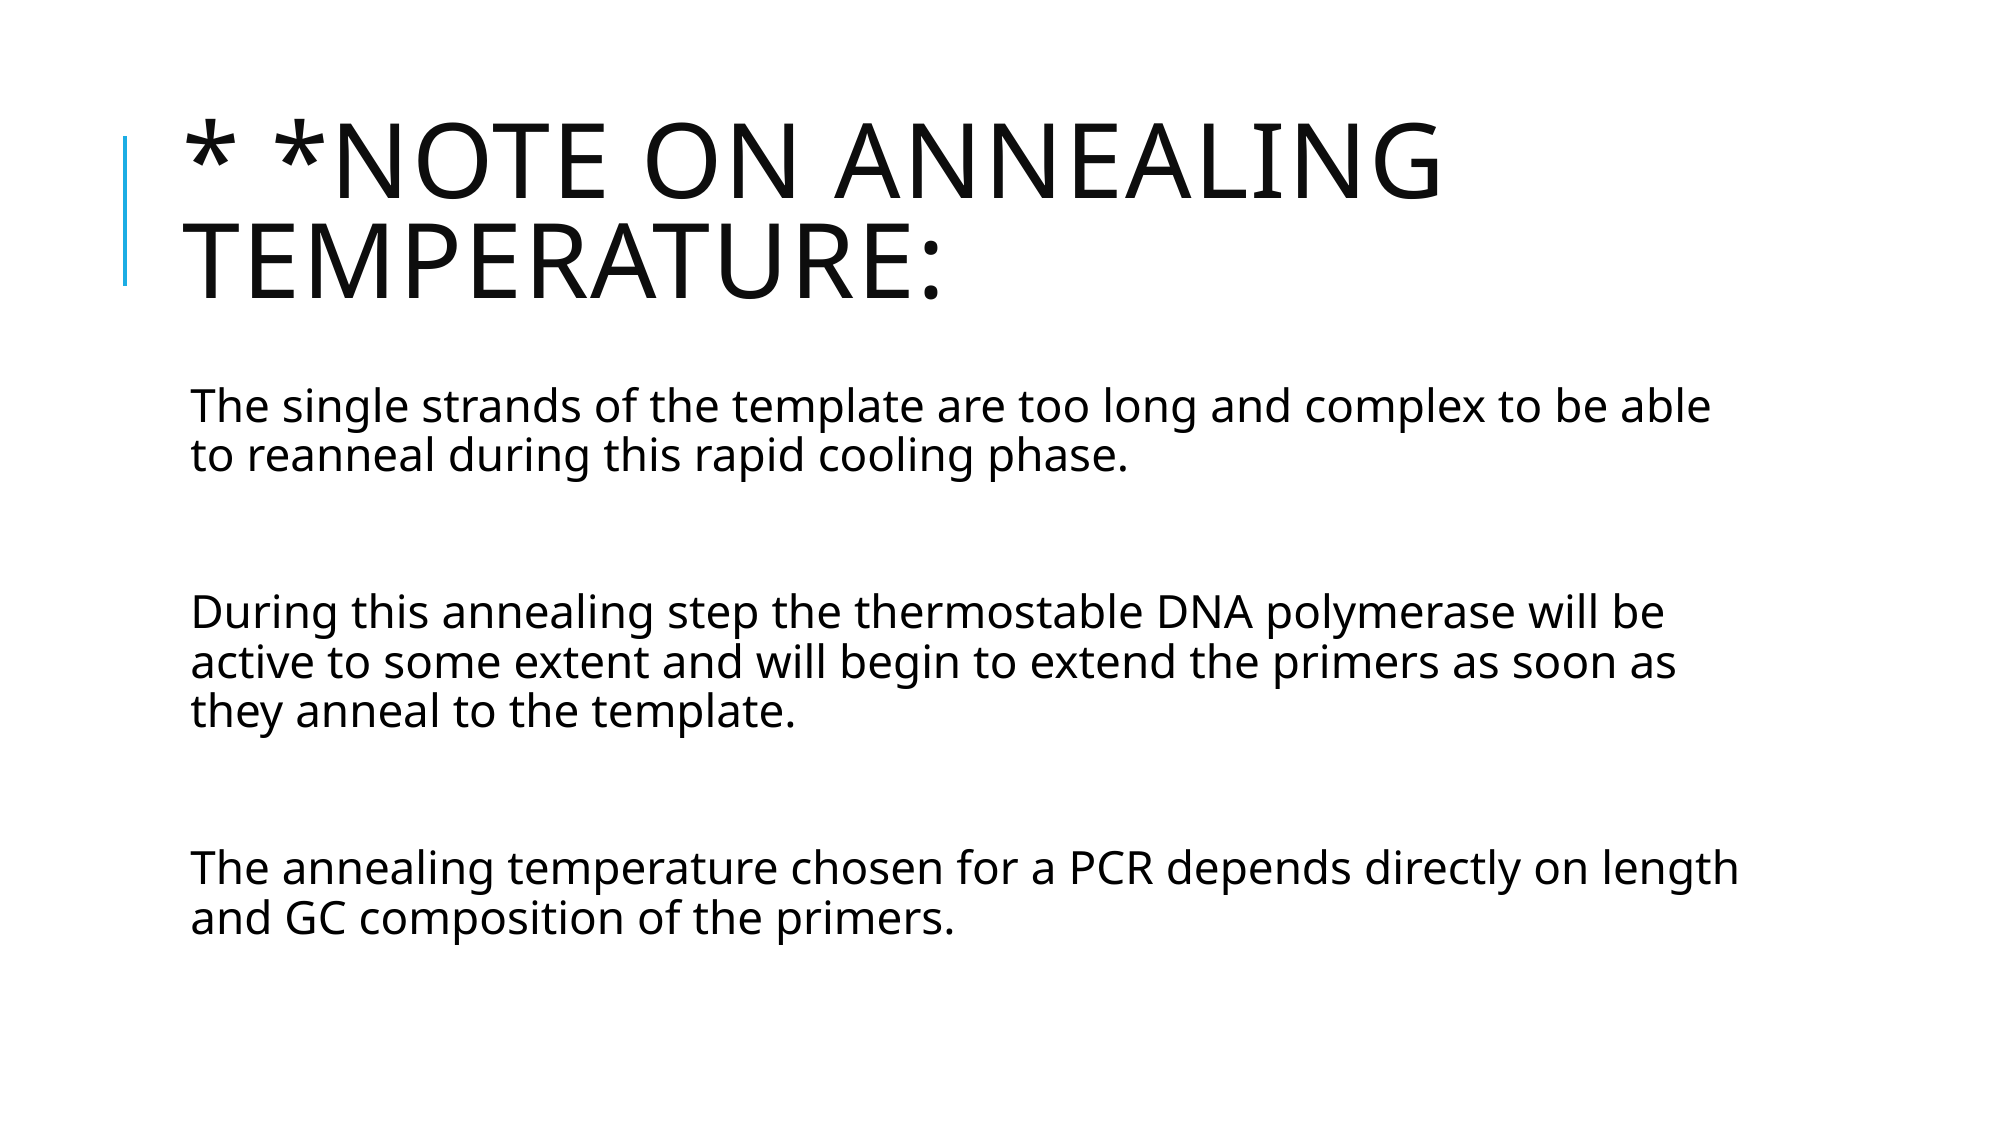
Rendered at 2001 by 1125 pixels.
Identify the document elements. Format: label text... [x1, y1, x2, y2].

title * *Note on Annealing Temperature: [168, 96, 1763, 342]
list The single strands of the template are too long and complex to be able to reanneal during this rapid cooling phase. During this annealing step the thermostable DNA polymerase will be active to some extent and will begin to extend the primers as soon as they anneal to the template. The annealing temperature chosen for a PCR depends directly on length and GC composition of the primers. [168, 375, 1763, 1035]
